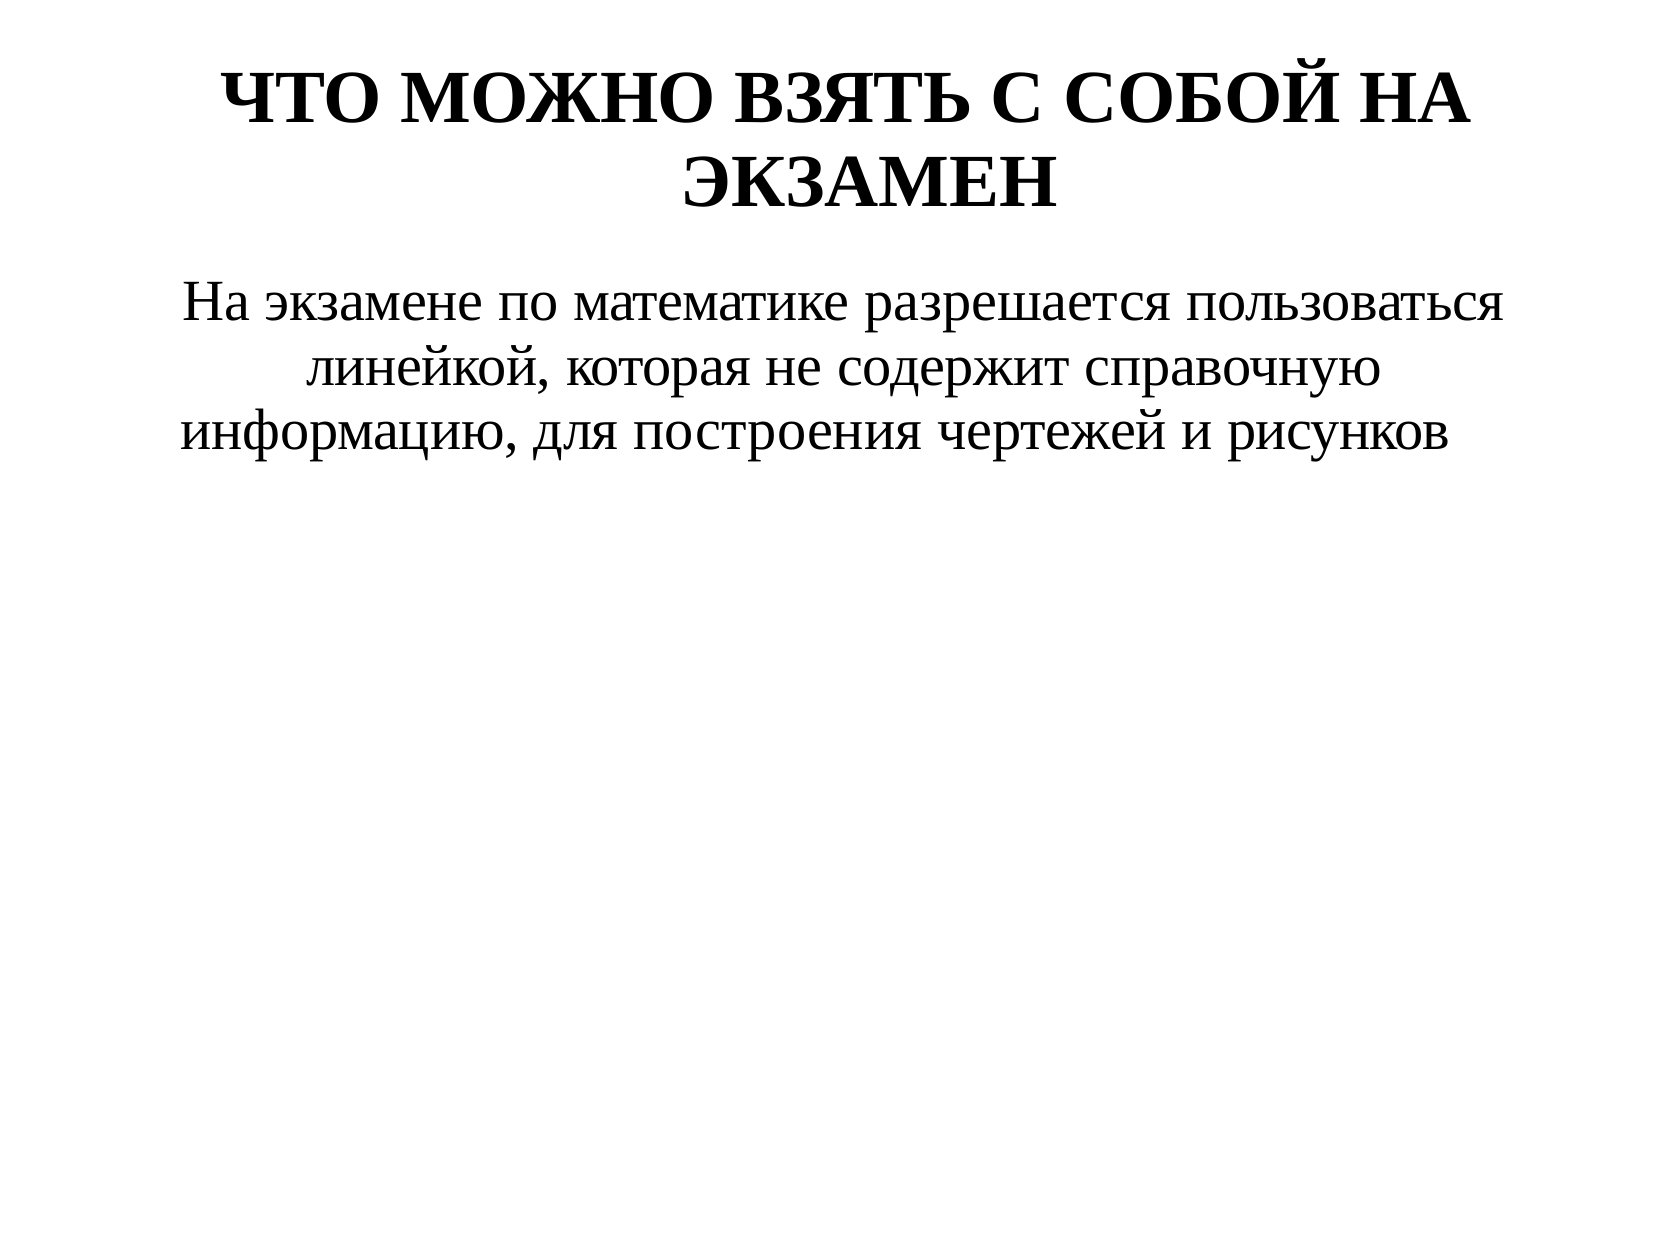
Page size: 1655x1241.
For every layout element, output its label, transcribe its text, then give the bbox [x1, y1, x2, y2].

title ЧТО МОЖНО ВЗЯТЬ С СОБОЙ НА ЭКЗАМЕН [218, 43, 1483, 258]
text_box На экзамене по математике разрешается пользоваться линейкой, которая не содержит справочную информацию, для построения чертежей и рисунков [180, 258, 1521, 462]
